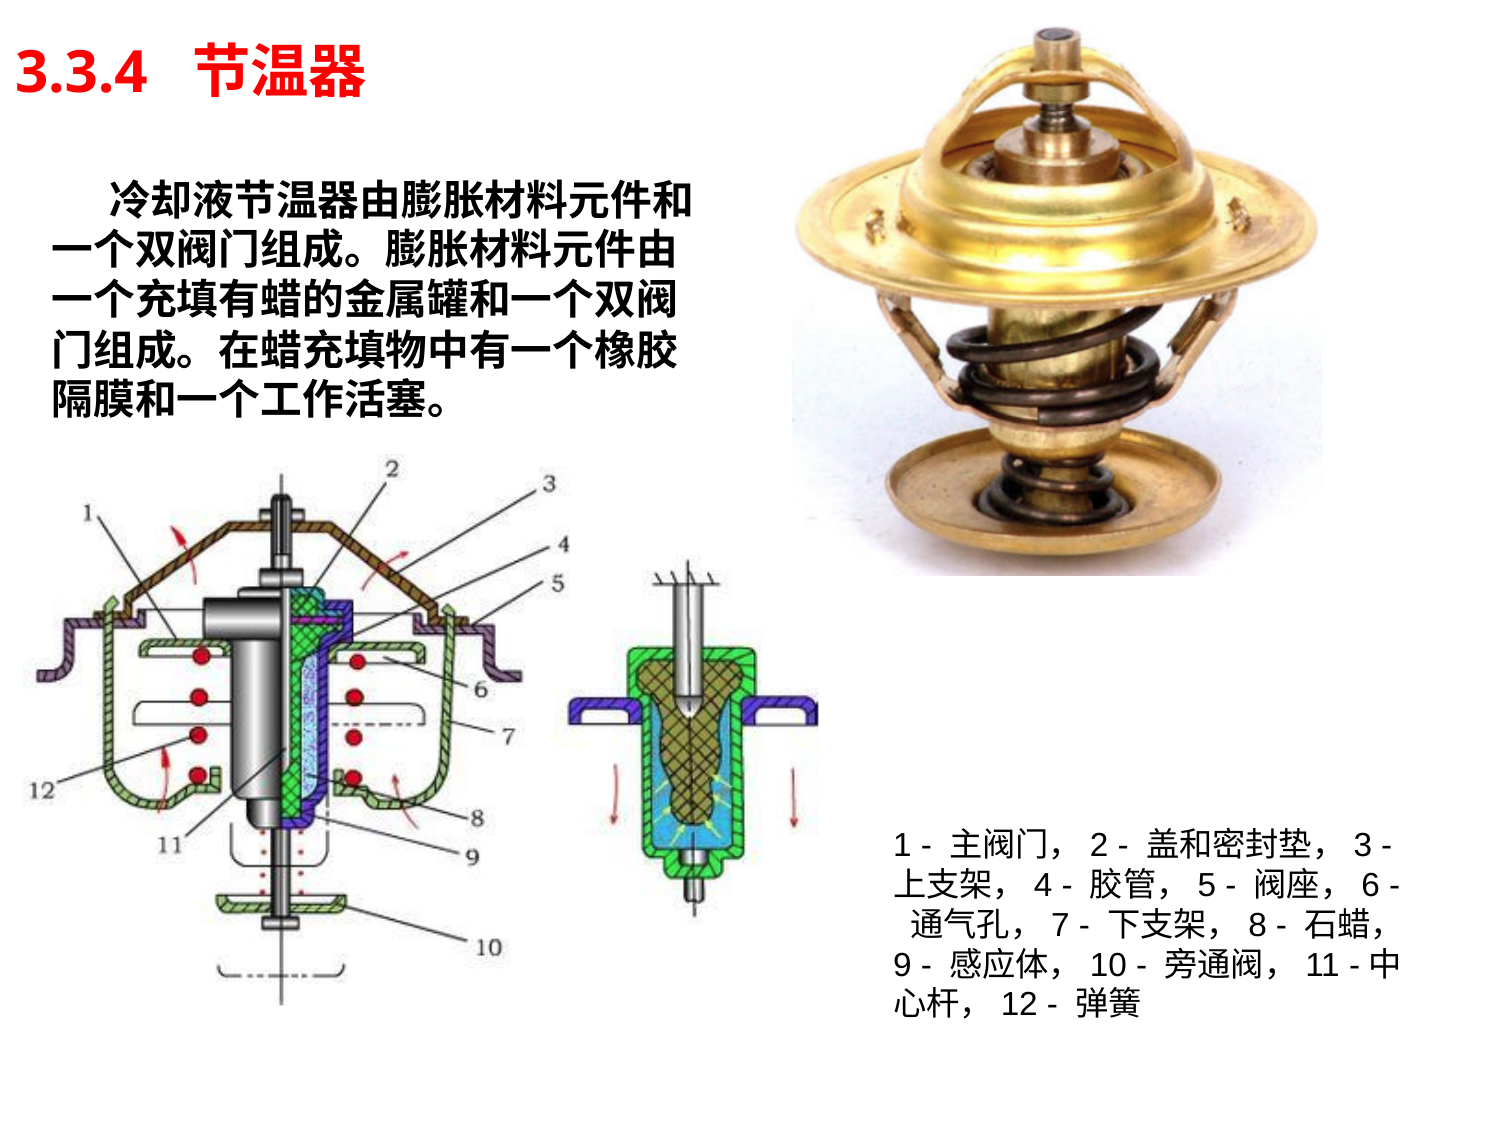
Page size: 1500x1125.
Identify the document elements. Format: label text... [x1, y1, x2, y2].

text_box 冷却液节温器由膨胀材料元件和一个双阀门组成。膨胀材料元件由一个充填有蜡的金属罐和一个双阀门组成。在蜡充填物中有一个橡胶隔膜和一个工作活塞。 [36, 165, 721, 431]
picture [20, 23, 1324, 1016]
text_box 1 - 主阀门，2 - 盖和密封垫，3 - 上支架，4 - 胶管，5 - 阀座，6 - 通气孔，7 - 下支架，8 - 石蜡，9 - 感应体，10 - 旁通阀，11 -中心杆，12 - 弹簧 [878, 815, 1421, 1070]
title 3.3.4 节温器 [0, 0, 627, 139]
